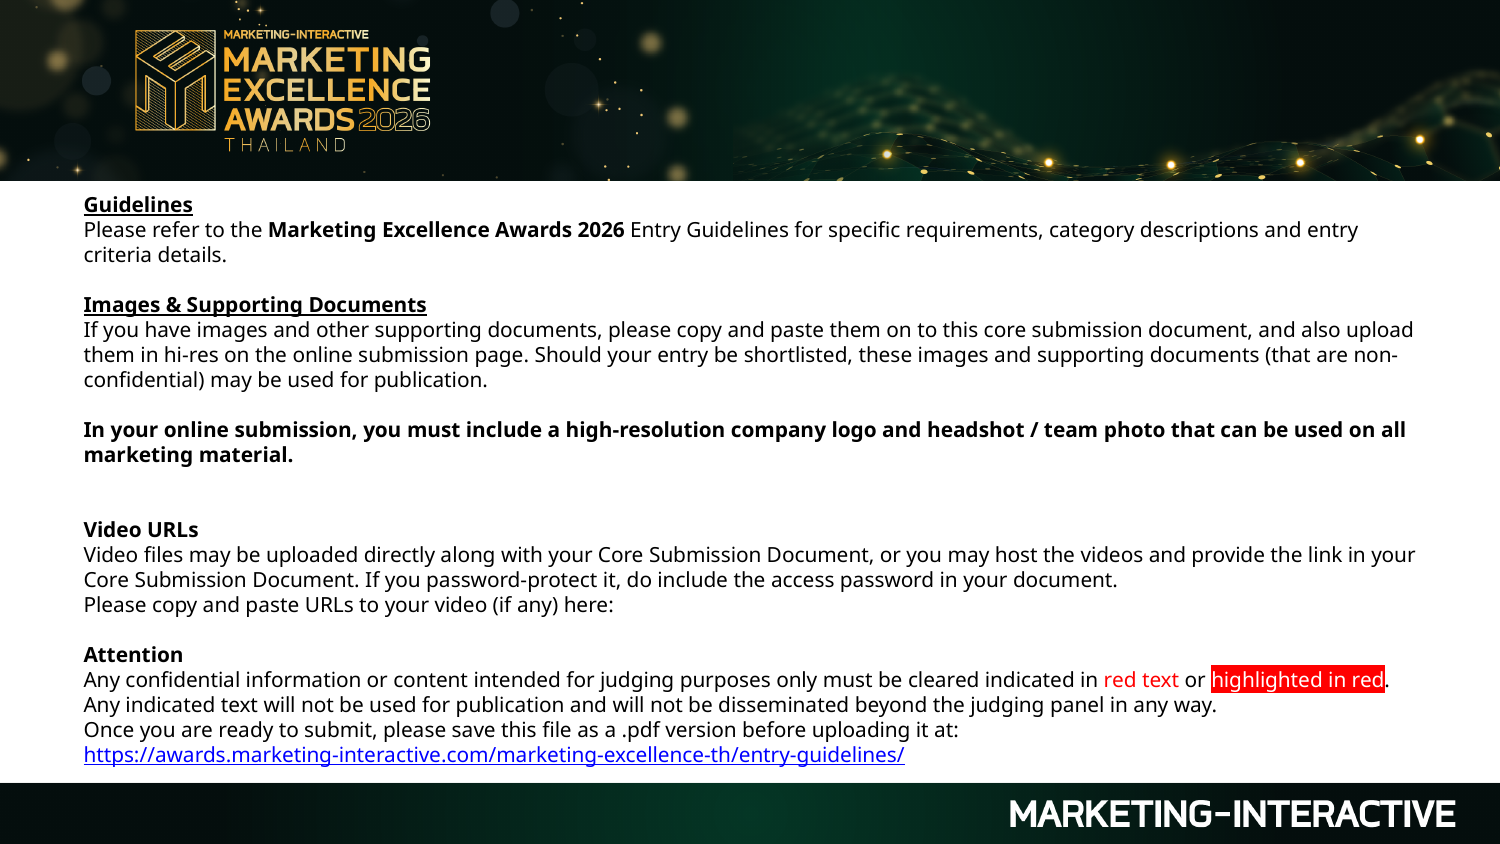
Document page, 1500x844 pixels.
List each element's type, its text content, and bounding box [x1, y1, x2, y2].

text_box Guidelines Please refer to the Marketing Excellence Awards 2026 Entry Guidelines for specific requirements, category descriptions and entry criteria details. Images & Supporting Documents If you have images and other supporting documents, please copy and paste them on to this core submission document, and also upload them in hi-res on the online submission page. Should your entry be shortlisted, these images and supporting documents (that are non-confidential) may be used for publication. In your online submission, you must include a high-resolution company logo and headshot / team photo that can be used on all marketing material. Video URLs Video files may be uploaded directly along with your Core Submission Document, or you may host the videos and provide the link in your Core Submission Document. If you password-protect it, do include the access password in your document. Please copy and paste URLs to your video (if any) here: Attention Any confidential information or content intended for judging purposes only must be cleared indicated in red text or highlighted in red. Any indicated text will not be used for publication and will not be disseminated beyond the judging panel in any way. Once you are ready to submit, please save this file as a .pdf version before uploading it at: https://awards.marketing-interactive.com/marketing-excellence-th/entry-guidelines/ [68, 184, 1432, 777]
picture [0, 0, 1500, 844]
